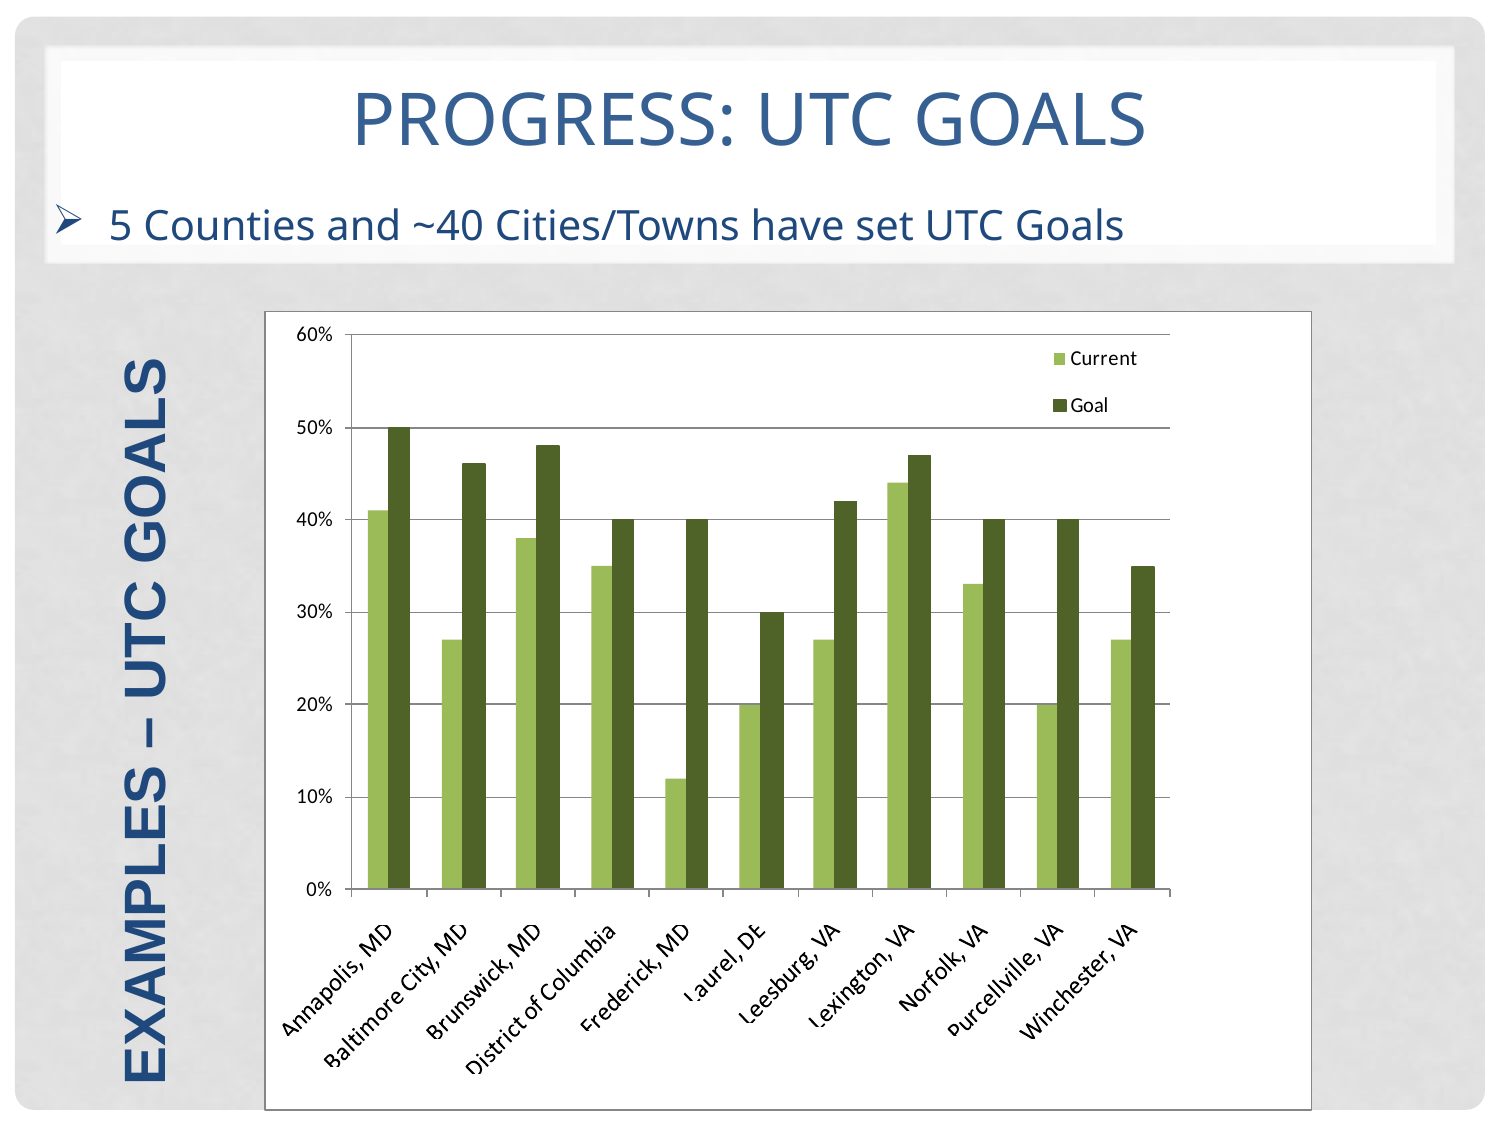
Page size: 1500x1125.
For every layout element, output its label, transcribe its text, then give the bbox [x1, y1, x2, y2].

title Progress: UTC Goals [75, 45, 1425, 188]
text_box EXAMPLES – UTC GOALS [99, 348, 201, 1100]
text_box 5 Counties and ~40 Cities/Towns have set UTC Goals [37, 191, 1313, 257]
picture [262, 308, 1313, 1111]
